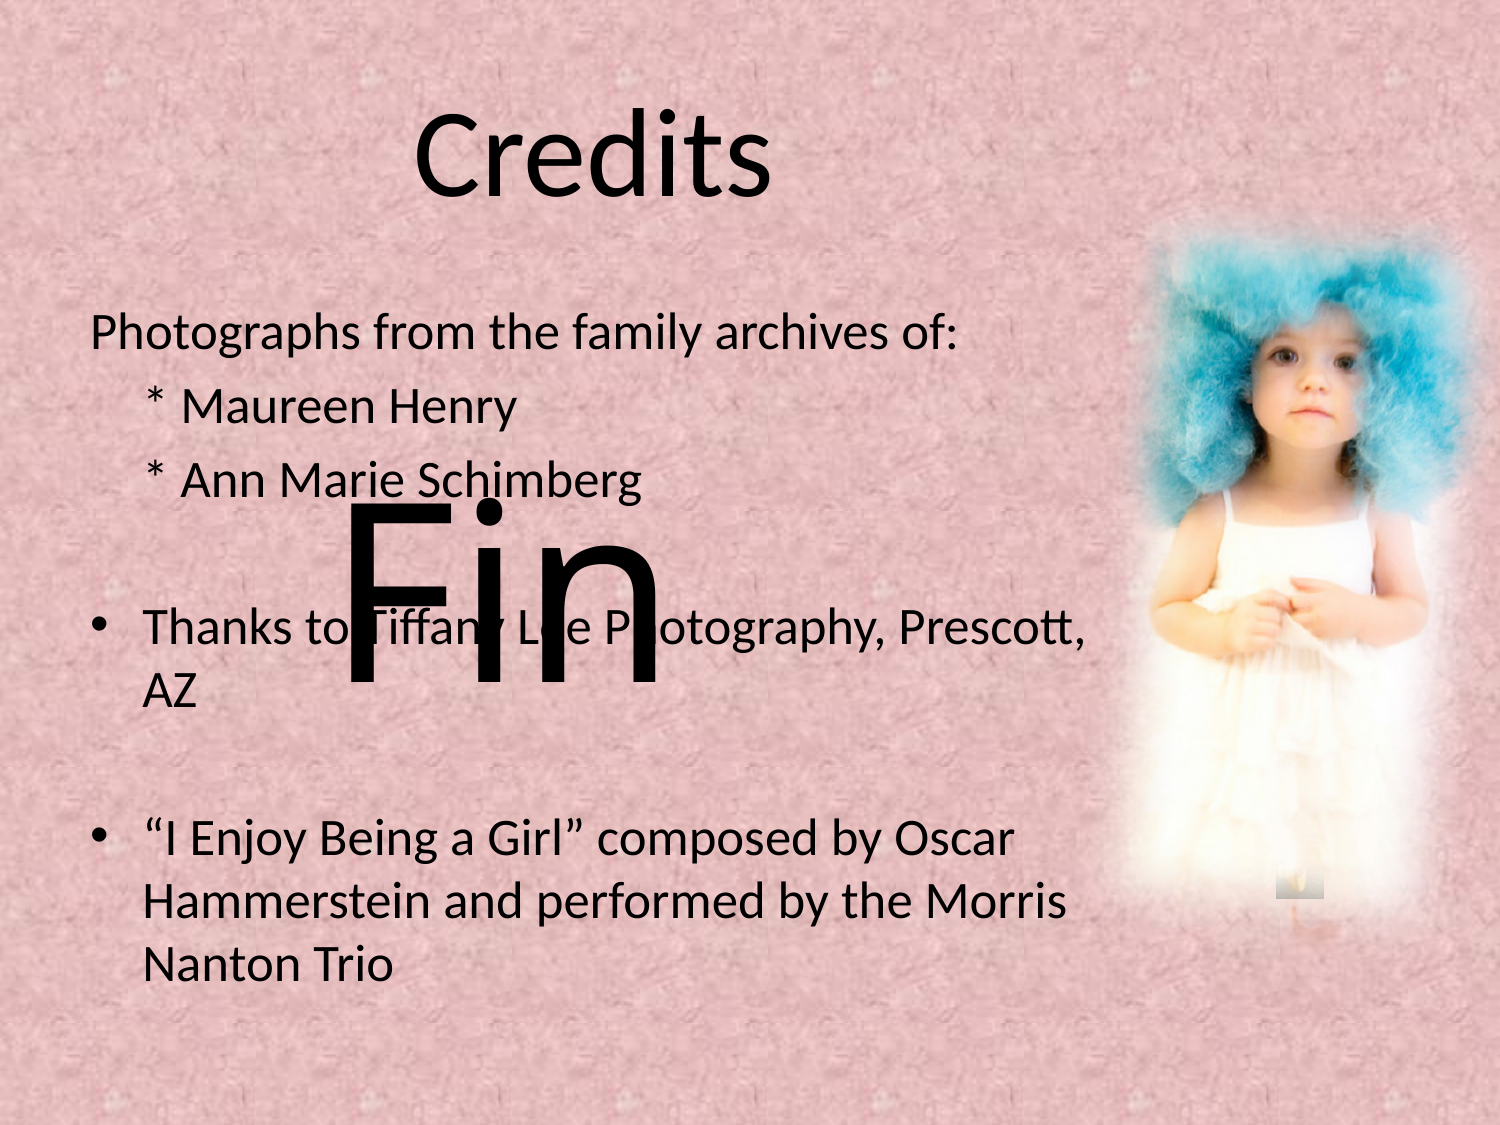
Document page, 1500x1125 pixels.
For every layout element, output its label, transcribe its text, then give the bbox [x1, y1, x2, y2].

list Credits Photographs from the family archives of: * Maureen Henry * Ann Marie Schimberg Thanks to Tiffany Lee Photography, Prescott, AZ “I Enjoy Being a Girl” composed by Oscar Hammerstein and performed by the Morris Nanton Trio [75, 62, 1113, 1005]
picture [0, 0, 1500, 1125]
